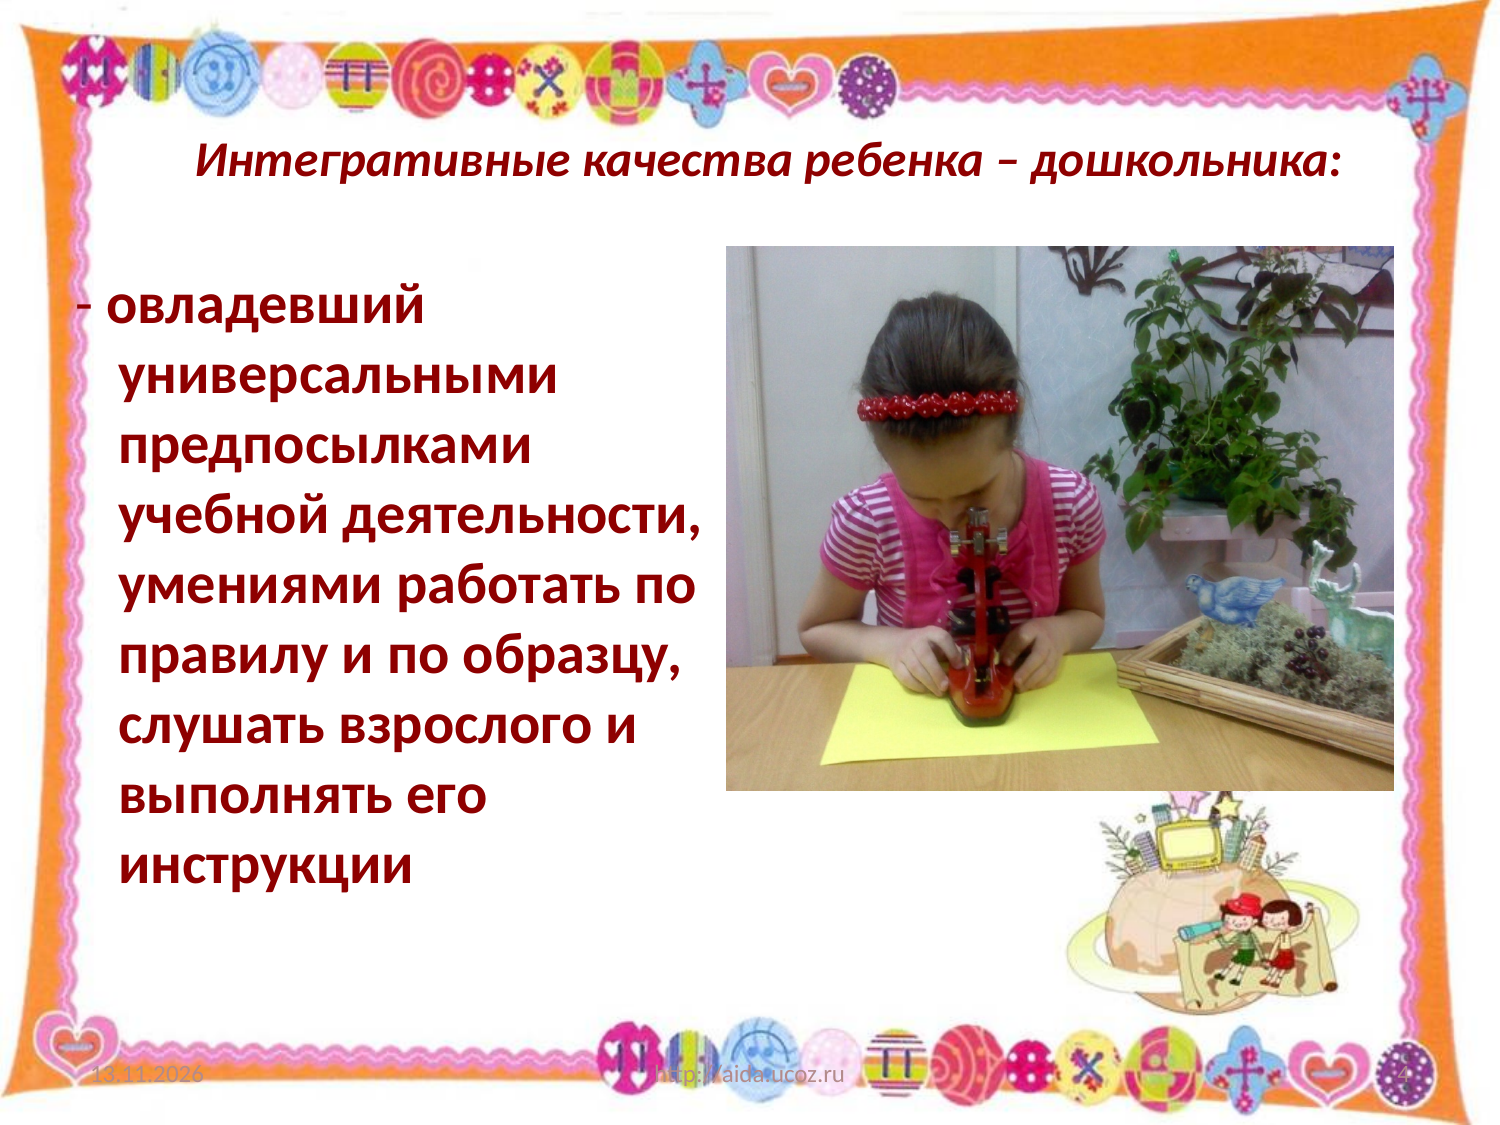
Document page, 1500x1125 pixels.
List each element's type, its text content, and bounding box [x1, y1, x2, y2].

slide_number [75, 1042, 425, 1103]
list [726, 245, 1394, 791]
title Интегративные качества ребенка – дошкольника: [93, 152, 1444, 270]
footer http://aida.ucoz.ru [512, 1042, 988, 1103]
list - овладевший универсальными предпосылками учебной деятельности, умениями работать по правилу и по образцу, слушать взрослого и выполнять его инструкции [46, 257, 739, 1001]
picture [0, 0, 1500, 1125]
slide_number 4 [1074, 1042, 1425, 1103]
